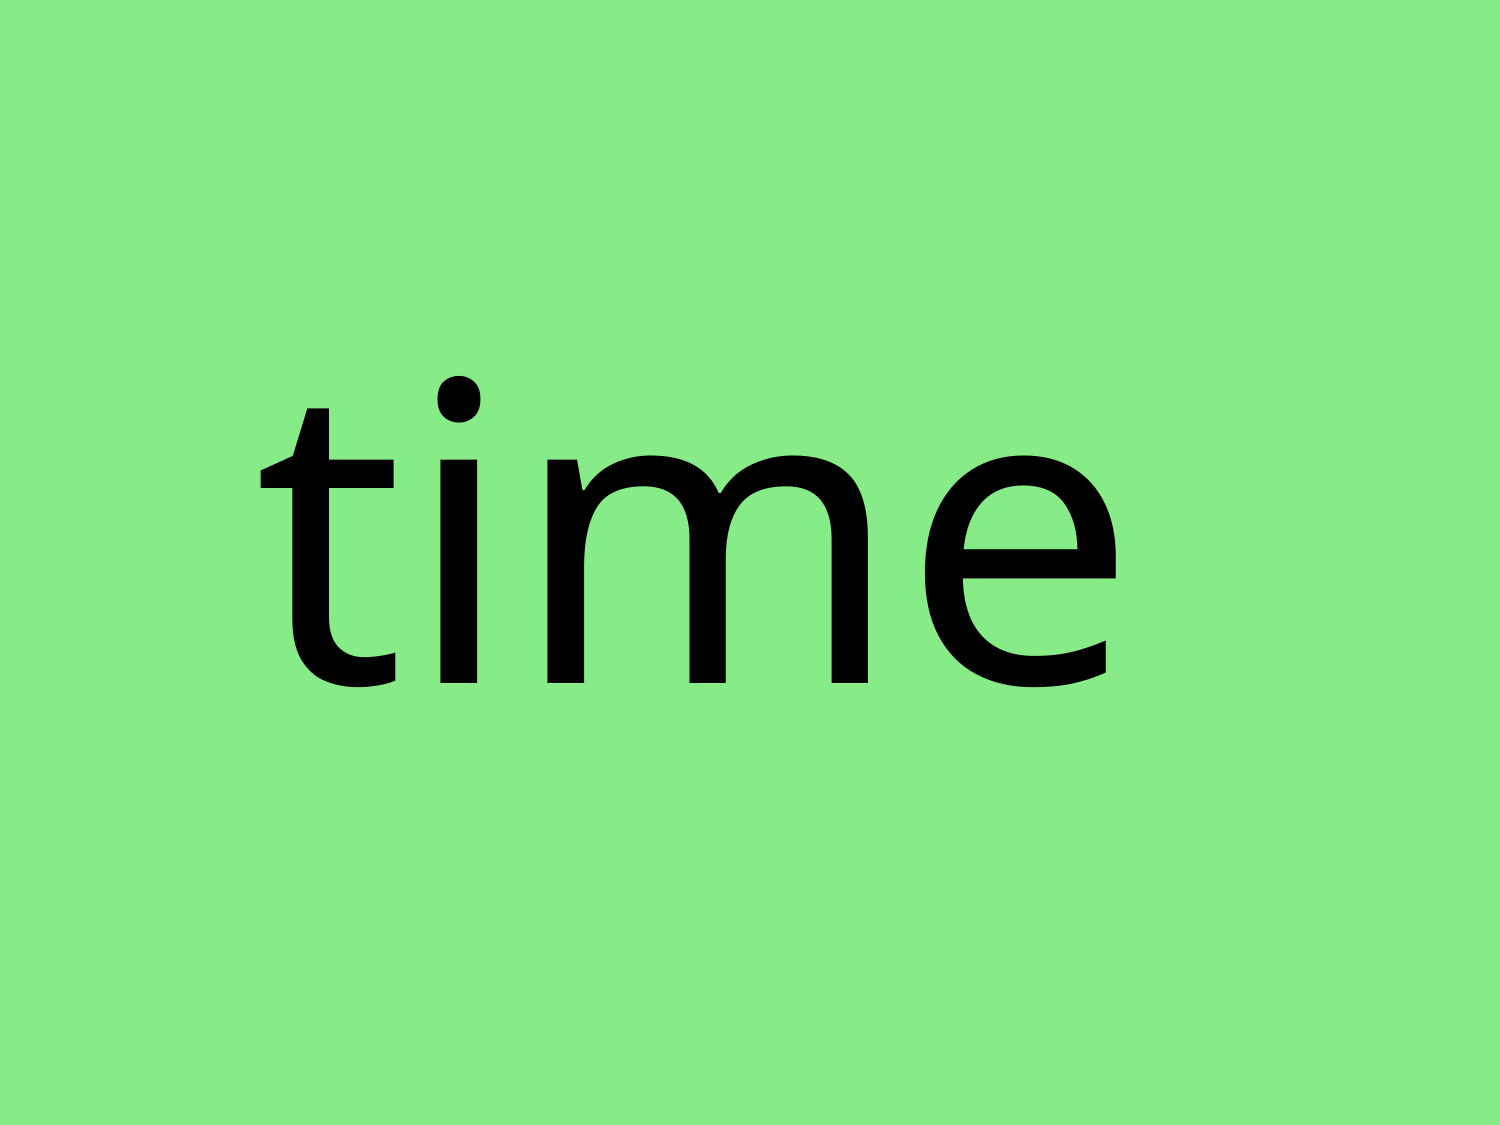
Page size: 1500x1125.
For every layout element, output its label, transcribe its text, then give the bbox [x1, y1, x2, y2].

text_box time [41, 259, 1459, 775]
